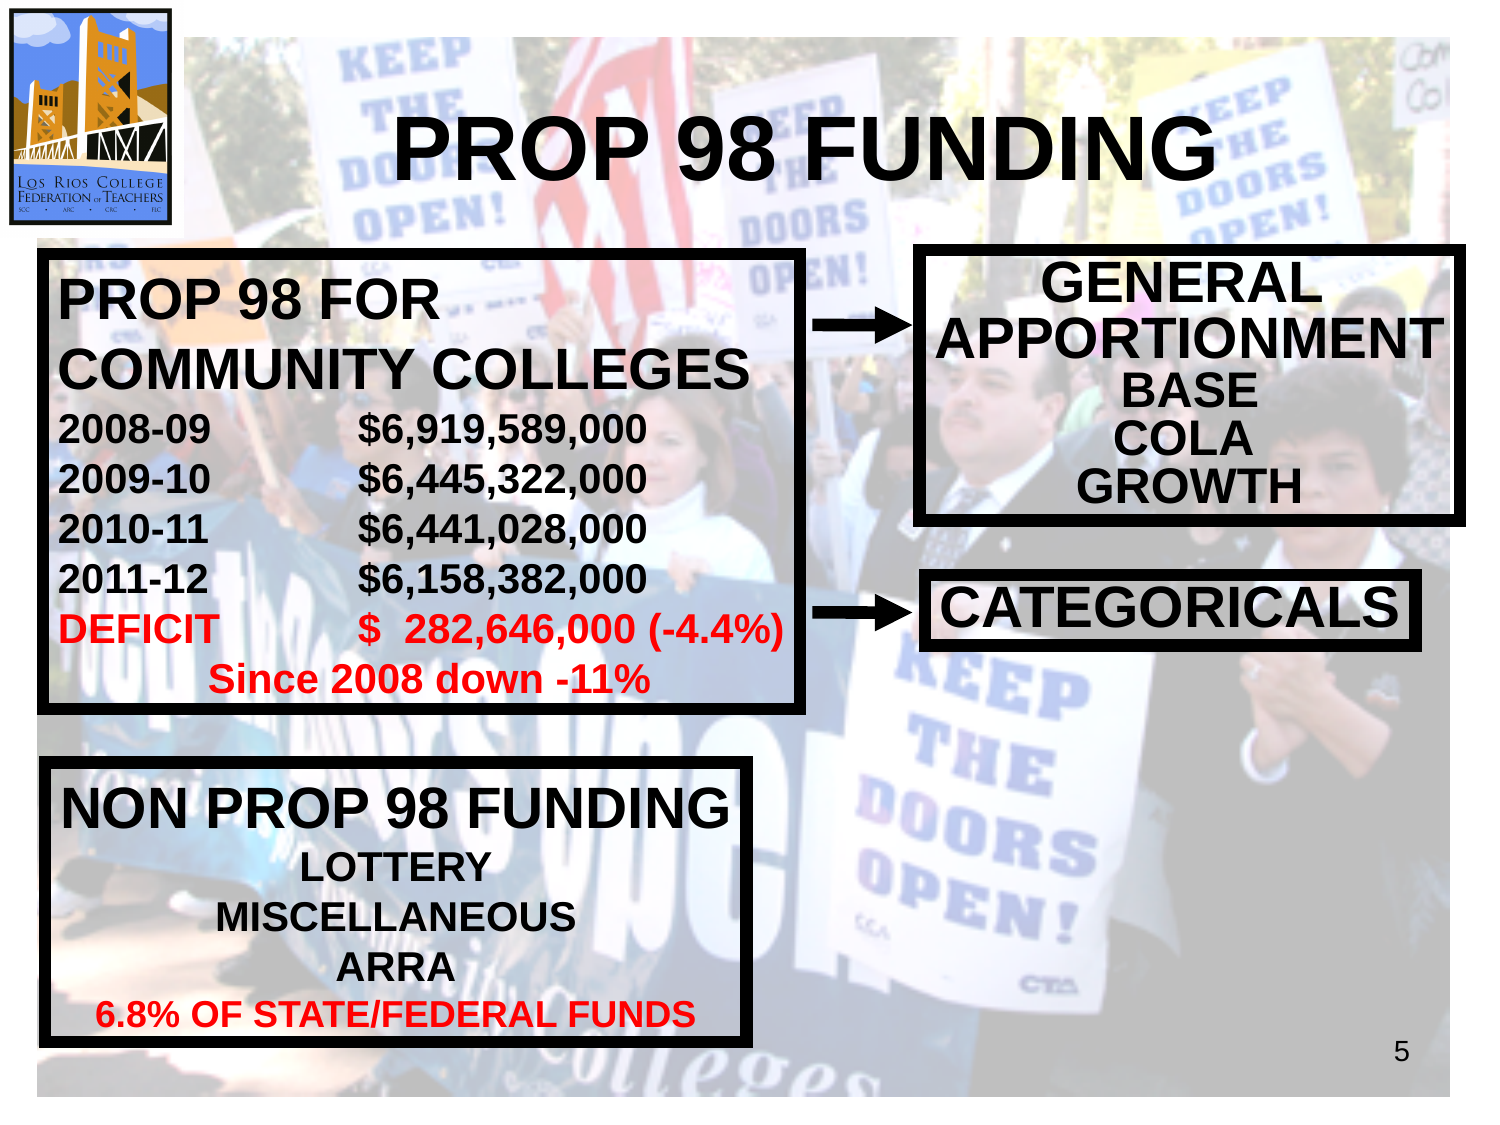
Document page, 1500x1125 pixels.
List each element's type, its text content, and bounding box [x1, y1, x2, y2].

text_box GENERAL APPORTIONMENT BASE COLA GROWTH [919, 249, 1460, 521]
text_box PROP 98 FOR COMMUNITY COLLEGES 2008-09 $6,919,589,000 2009-10 $6,445,322,000 2010-11 $6,441,028,000 2011-12 $6,158,382,000 DEFICIT $ 282,646,000 (-4.4%) Since 2008 down -11% [43, 254, 800, 709]
text_box NON PROP 98 FUNDING LOTTERY MISCELLANEOUS ARRA 6.8% OF STATE/FEDERAL FUNDS [45, 762, 747, 1043]
text_box [812, 318, 913, 332]
text_box [812, 606, 913, 619]
title PROP 98 FUNDING [187, 49, 1426, 238]
text_box 5 [1074, 1024, 1425, 1103]
picture [0, 0, 184, 238]
text_box CATEGORICALS [924, 574, 1416, 646]
